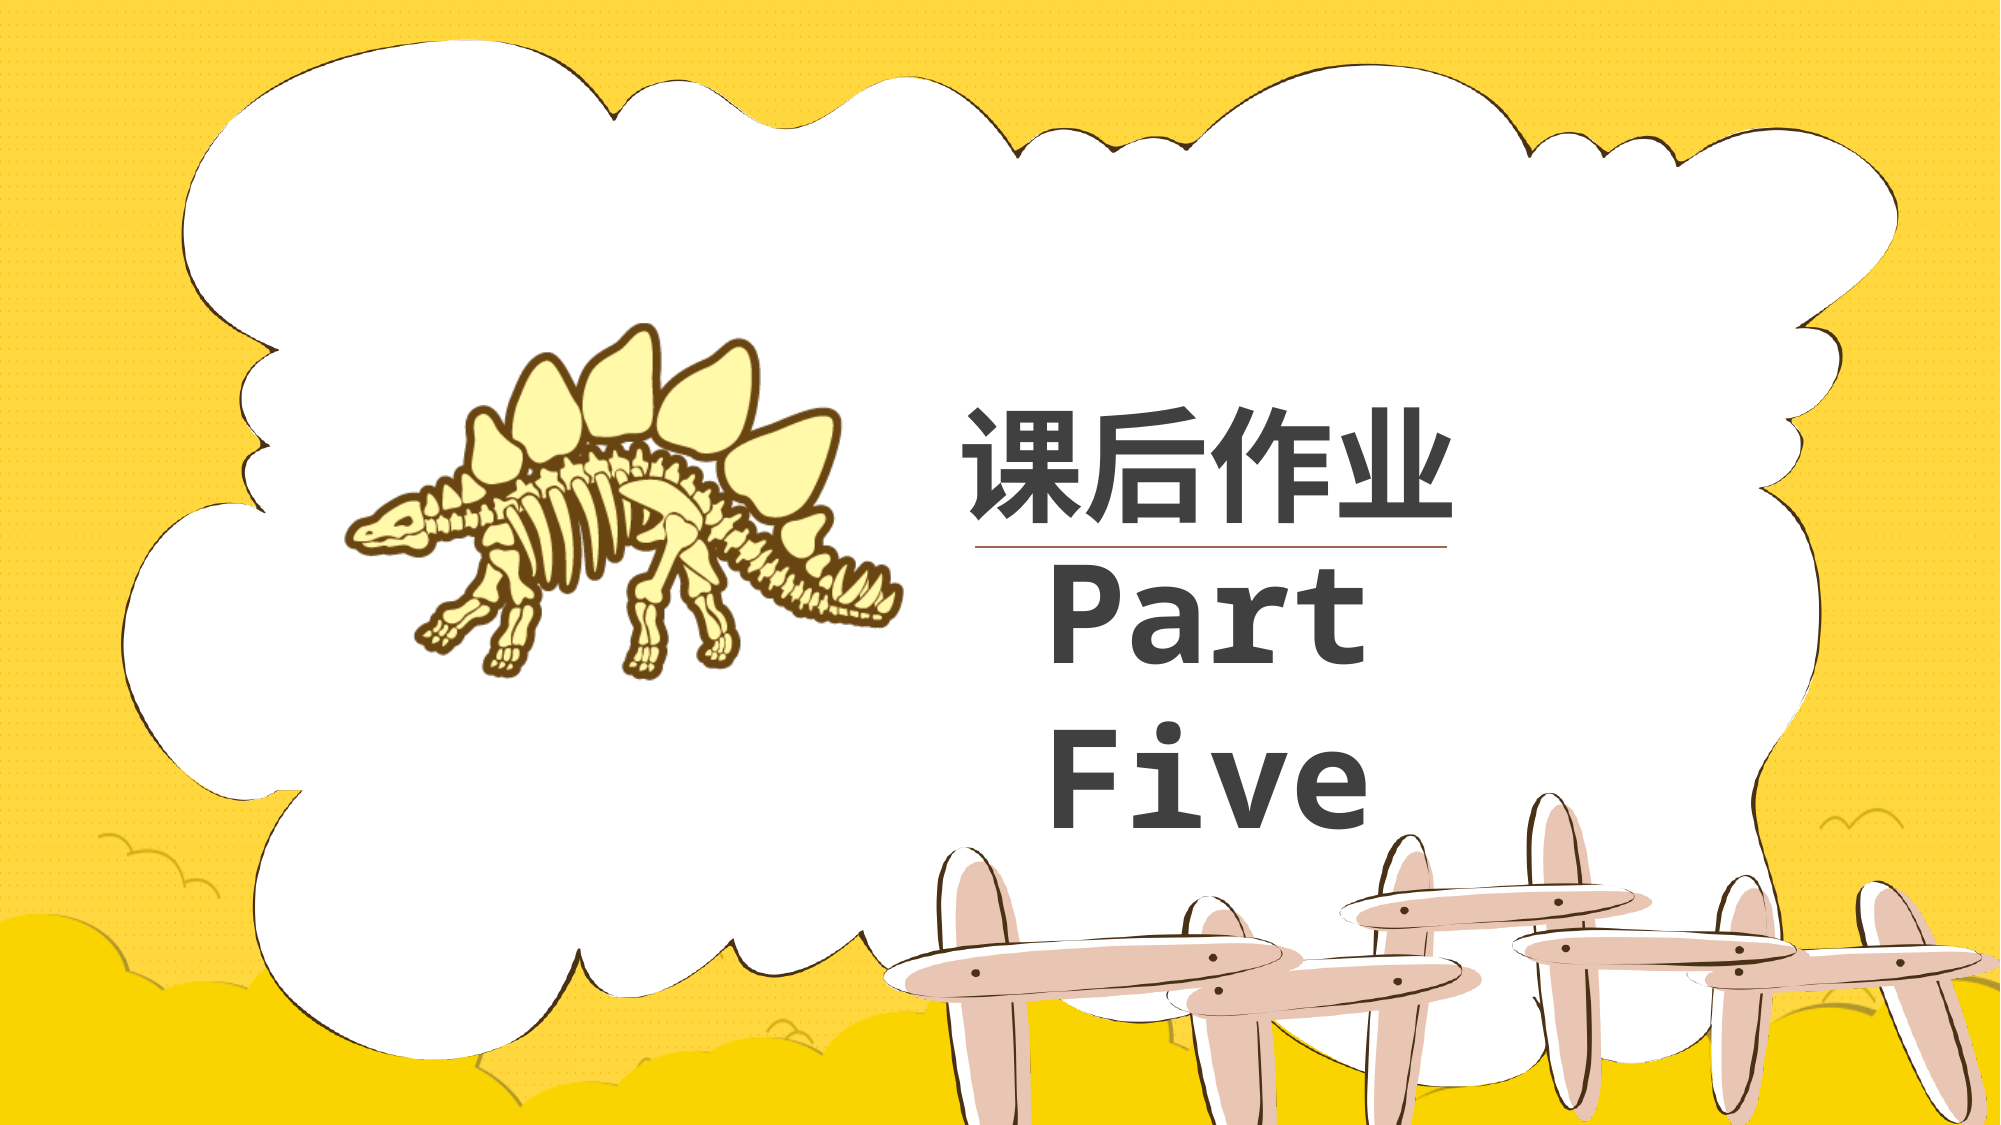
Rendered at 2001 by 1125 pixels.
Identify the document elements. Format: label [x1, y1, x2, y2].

picture [0, 0, 2000, 1125]
text_box [868, 380, 1549, 701]
